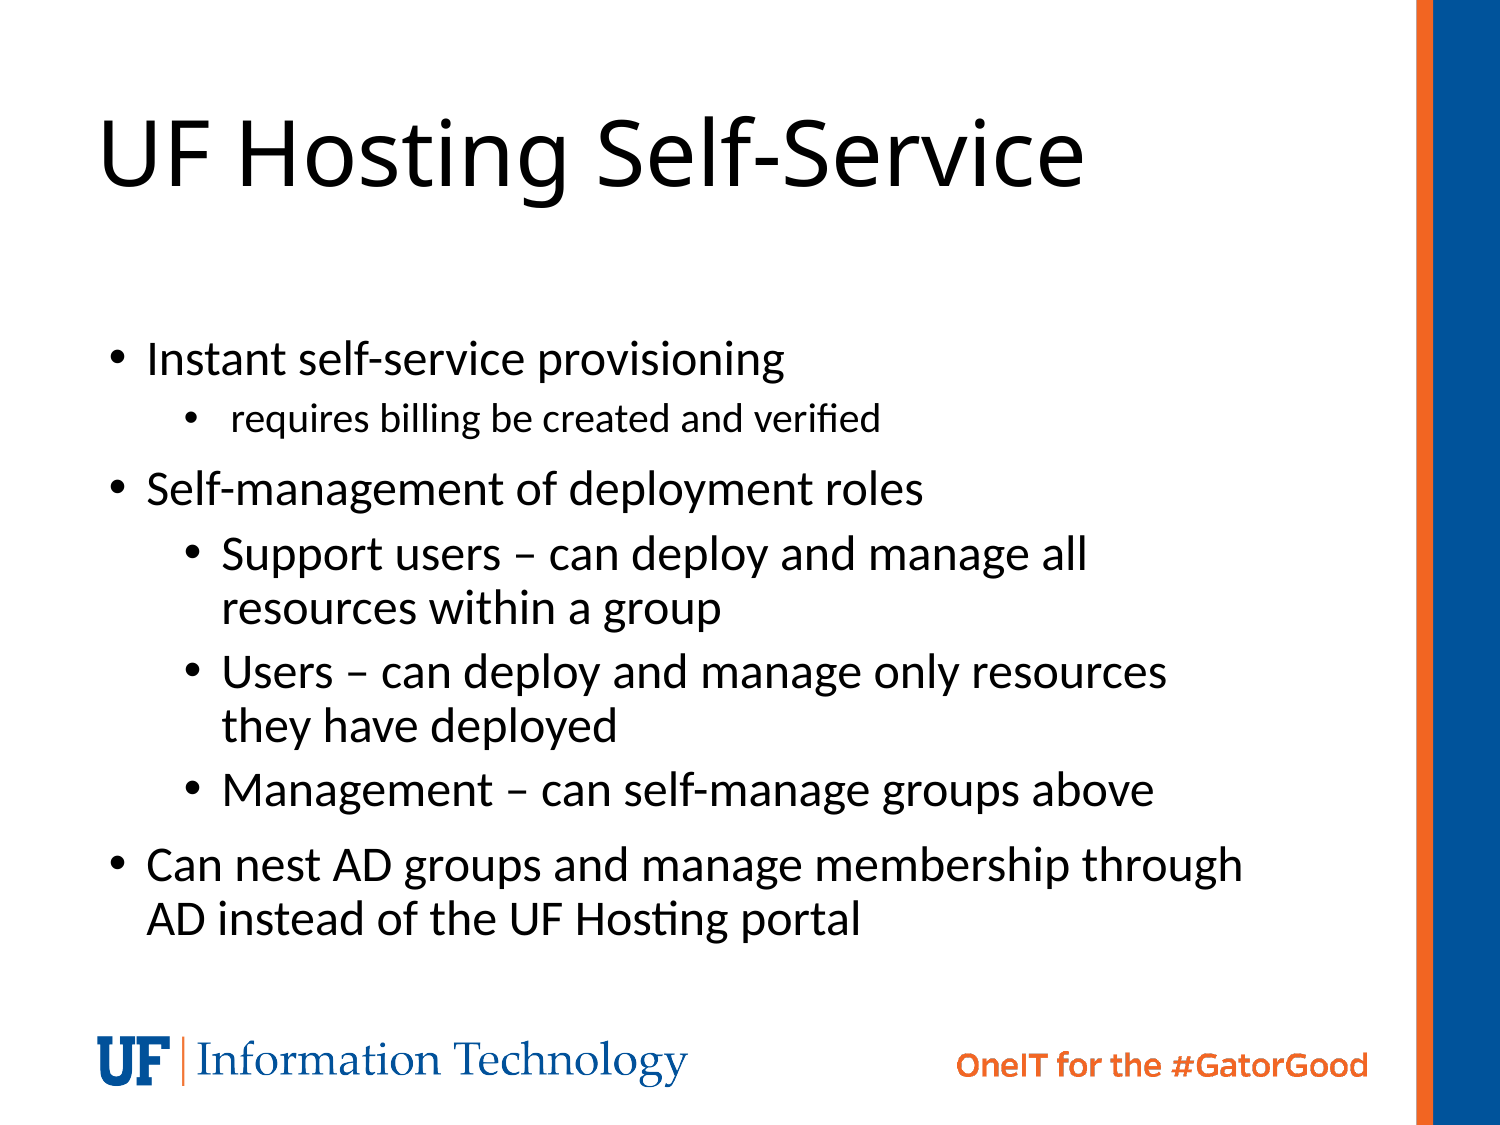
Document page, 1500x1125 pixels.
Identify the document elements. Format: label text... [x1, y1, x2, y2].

text_box [241, 527, 273, 584]
picture [957, 1051, 1367, 1077]
picture [97, 1034, 689, 1088]
title UF Hosting Self-Service [81, 99, 1257, 288]
list Instant self-service provisioning requires billing be created and verified Self-management of deployment roles Support users – can deploy and manage all resources within a group Users – can deploy and manage only resources they have deployed Management – can self-manage groups above Can nest AD groups and manage membership through AD instead of the UF Hosting portal [93, 324, 1269, 1000]
